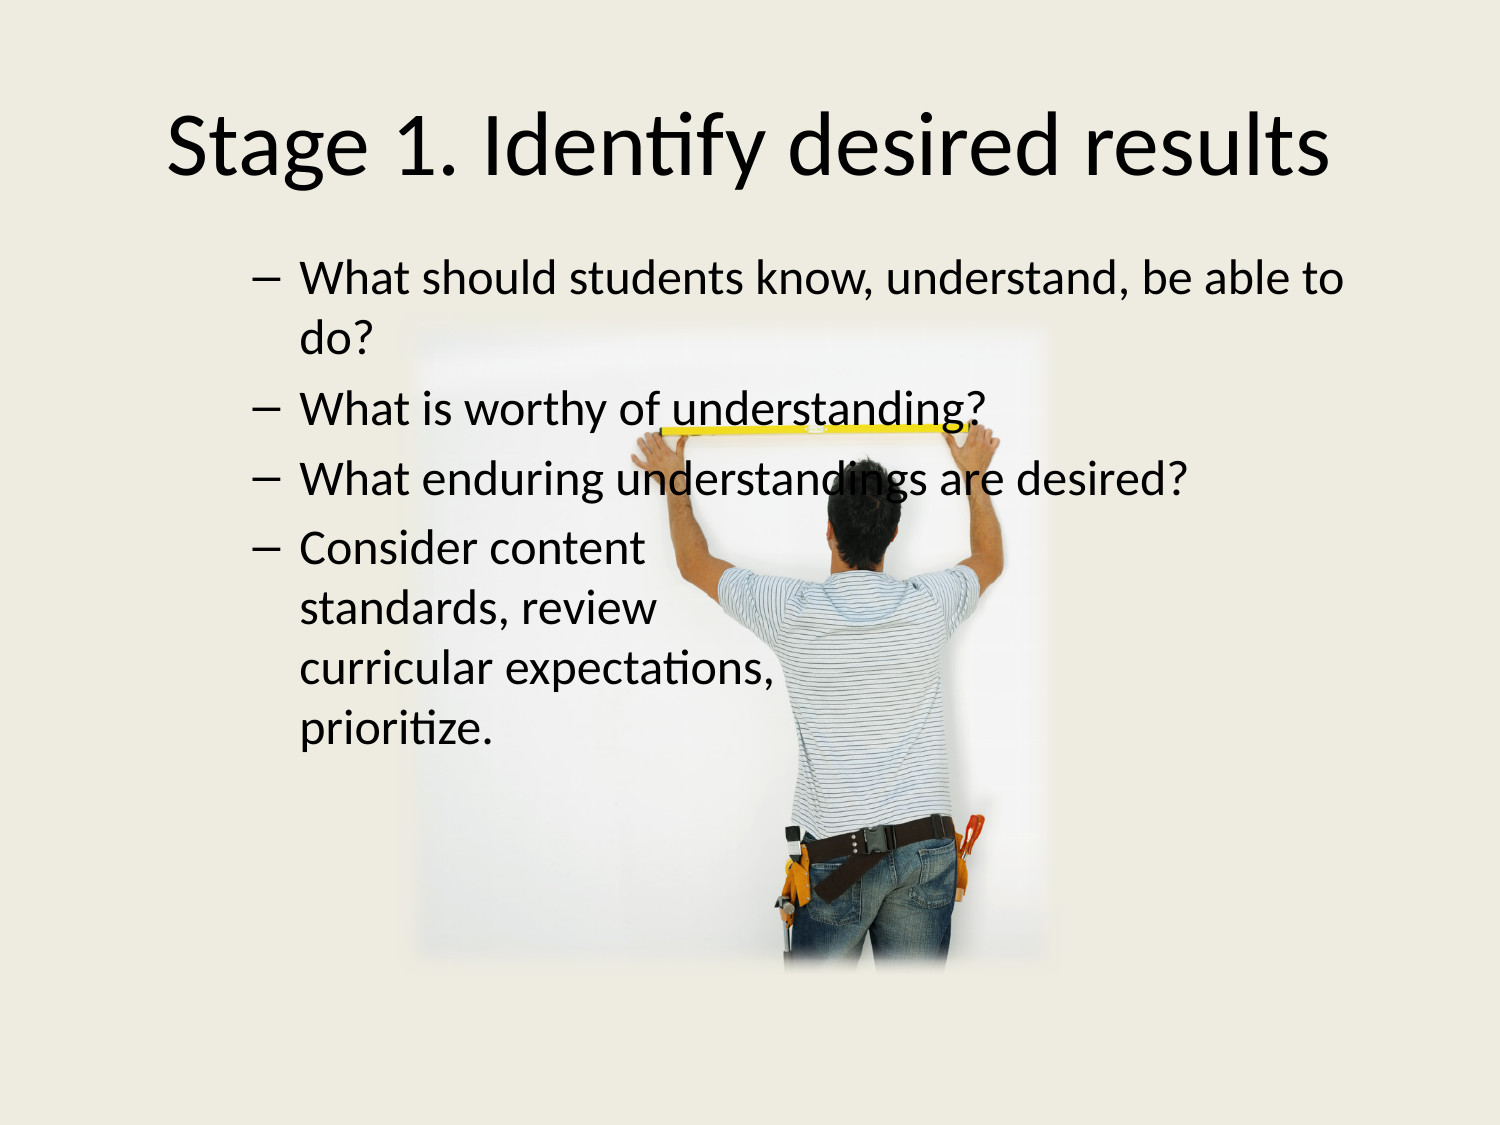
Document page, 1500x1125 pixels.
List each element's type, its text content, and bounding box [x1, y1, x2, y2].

list What should students know, understand, be able to do? What is worthy of understanding? What enduring understandings are desired? Consider content standards, review curricular expectations, prioritize. [162, 237, 1413, 980]
title Stage 1. Identify desired results [75, 45, 1425, 233]
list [399, 312, 1063, 976]
